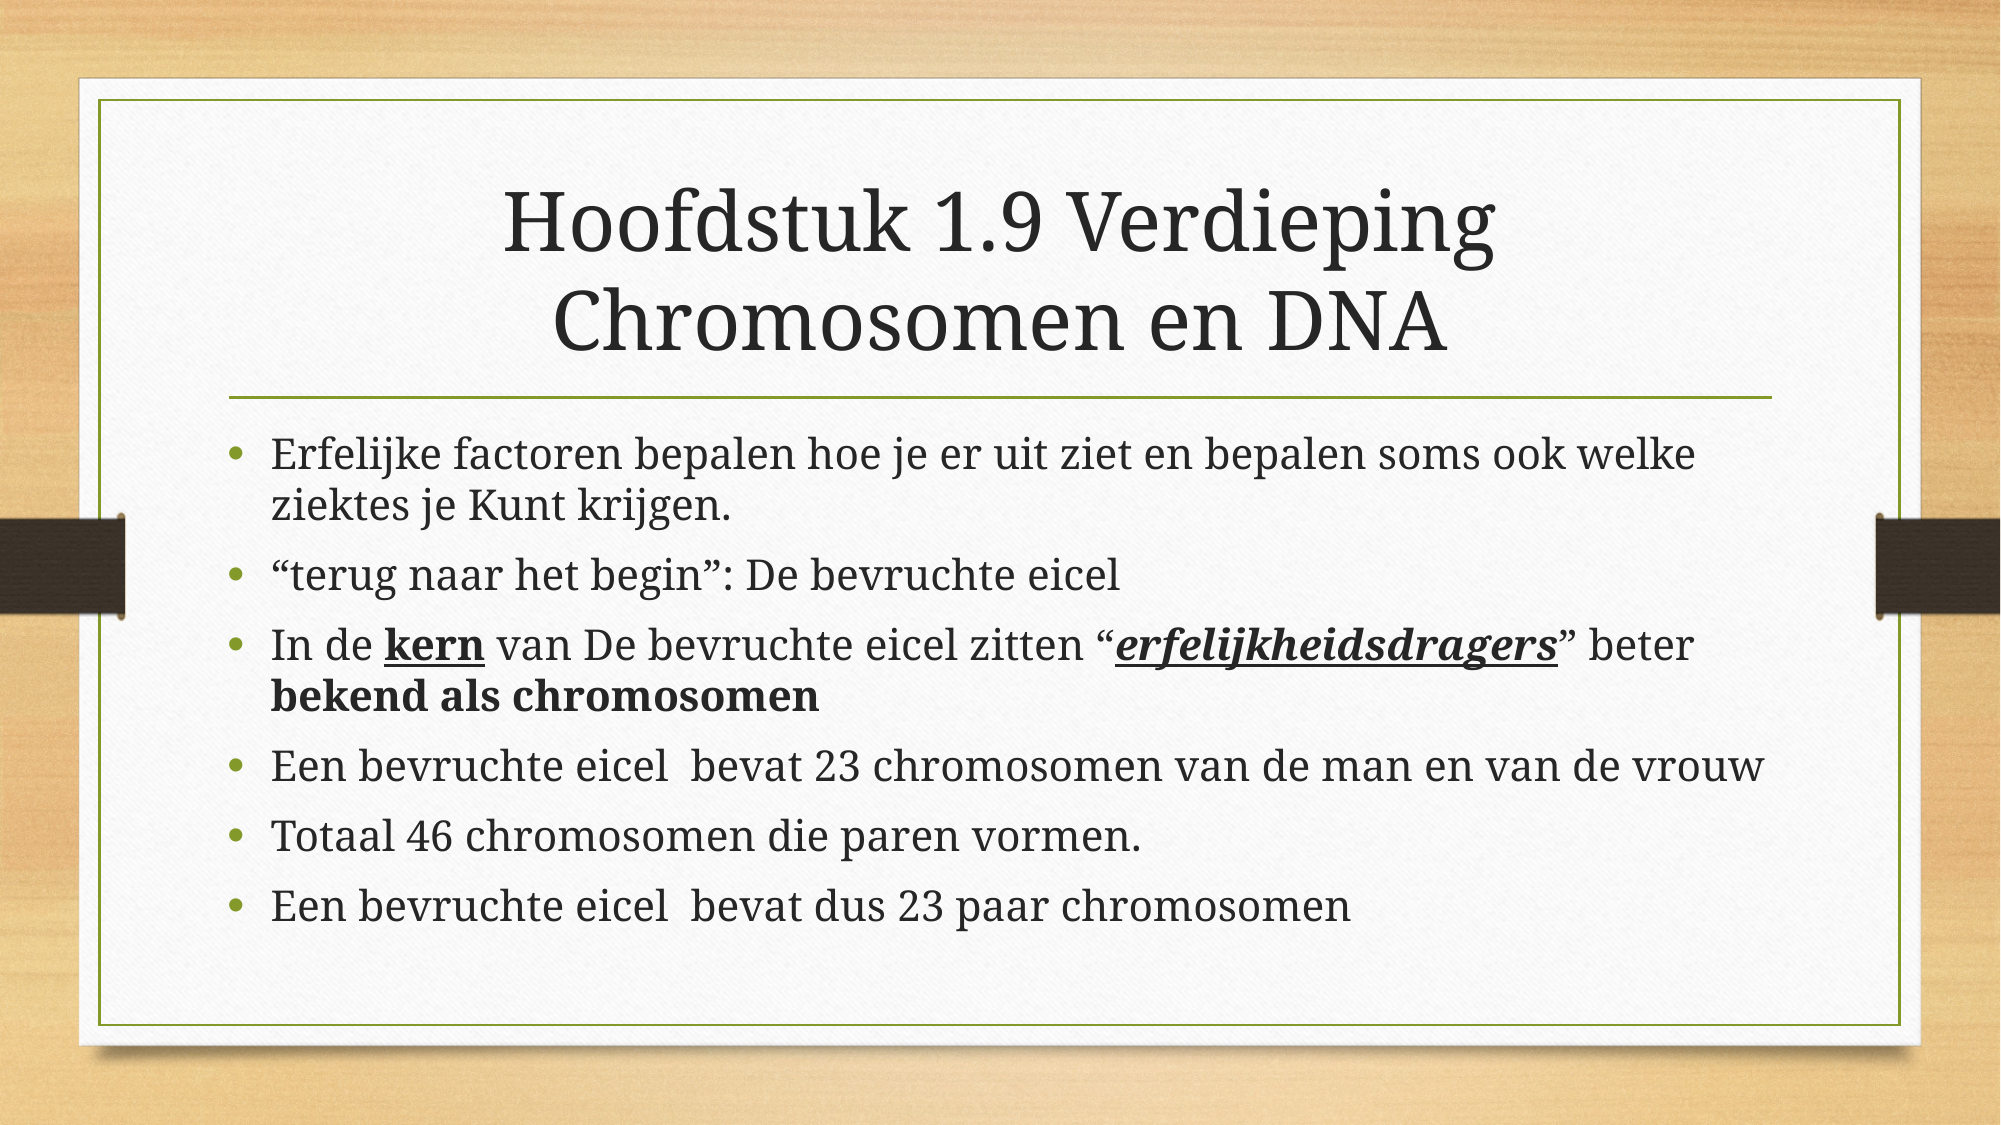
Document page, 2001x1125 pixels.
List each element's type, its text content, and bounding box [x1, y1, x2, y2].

title Hoofdstuk 1.9 Verdieping Chromosomen en DNA [212, 161, 1788, 375]
picture [0, 0, 2001, 1125]
list Erfelijke factoren bepalen hoe je er uit ziet en bepalen soms ook welke ziektes je Kunt krijgen. “terug naar het begin”: De bevruchte eicel In de kern van De bevruchte eicel zitten “erfelijkheidsdragers” beter bekend als chromosomen Een bevruchte eicel bevat 23 chromosomen van de man en van de vrouw Totaal 46 chromosomen die paren vormen. Een bevruchte eicel bevat dus 23 paar chromosomen [212, 419, 1788, 964]
